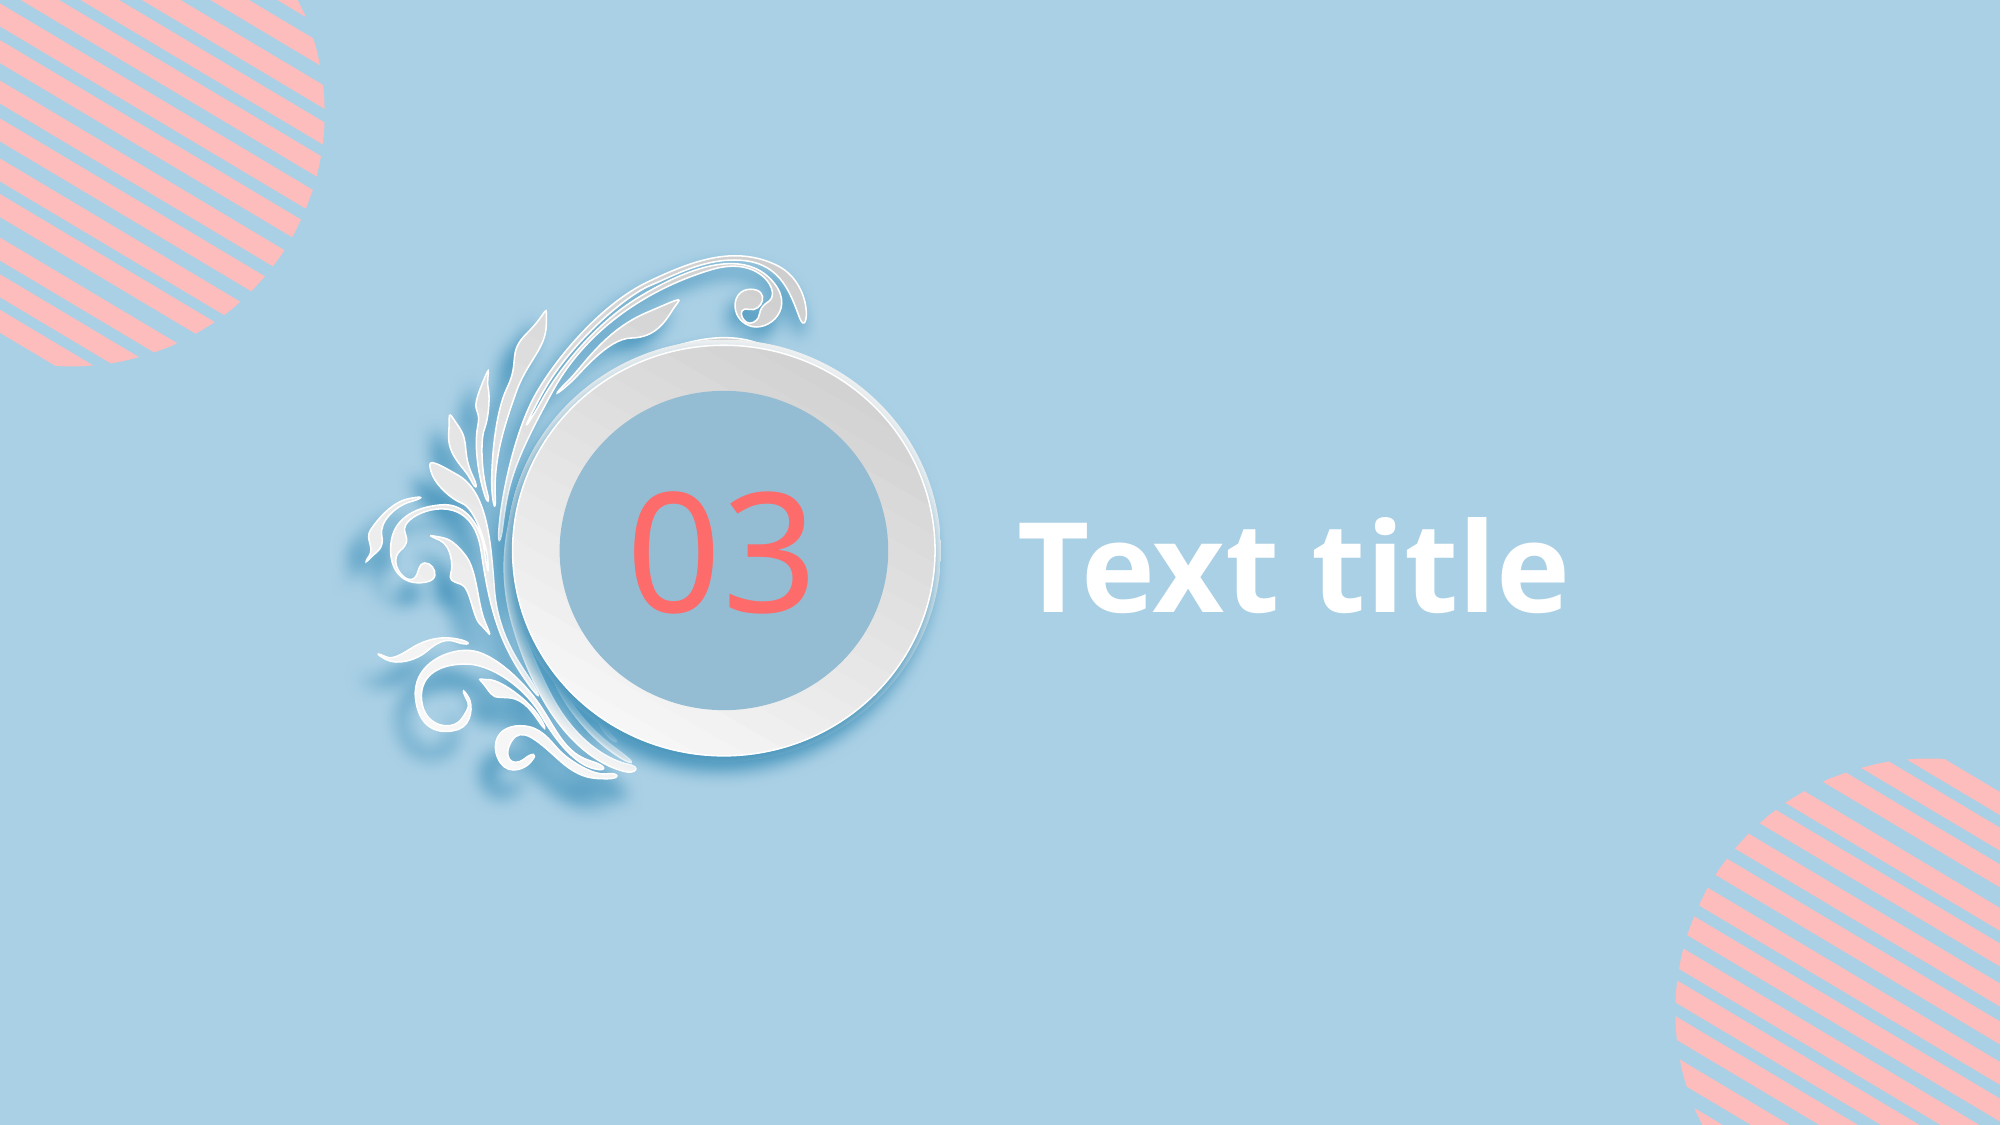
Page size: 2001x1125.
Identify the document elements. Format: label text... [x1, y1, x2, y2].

text_box [559, 762, 638, 780]
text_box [0, 0, 325, 367]
text_box [520, 308, 548, 339]
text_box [506, 339, 942, 762]
text_box [474, 368, 491, 503]
text_box [490, 387, 506, 508]
text_box Text title [1002, 480, 1756, 646]
text_box [494, 727, 533, 772]
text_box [1675, 758, 2000, 1125]
text_box [574, 254, 808, 339]
text_box [389, 413, 506, 649]
text_box [365, 496, 423, 564]
text_box [414, 649, 506, 733]
text_box [376, 636, 470, 664]
